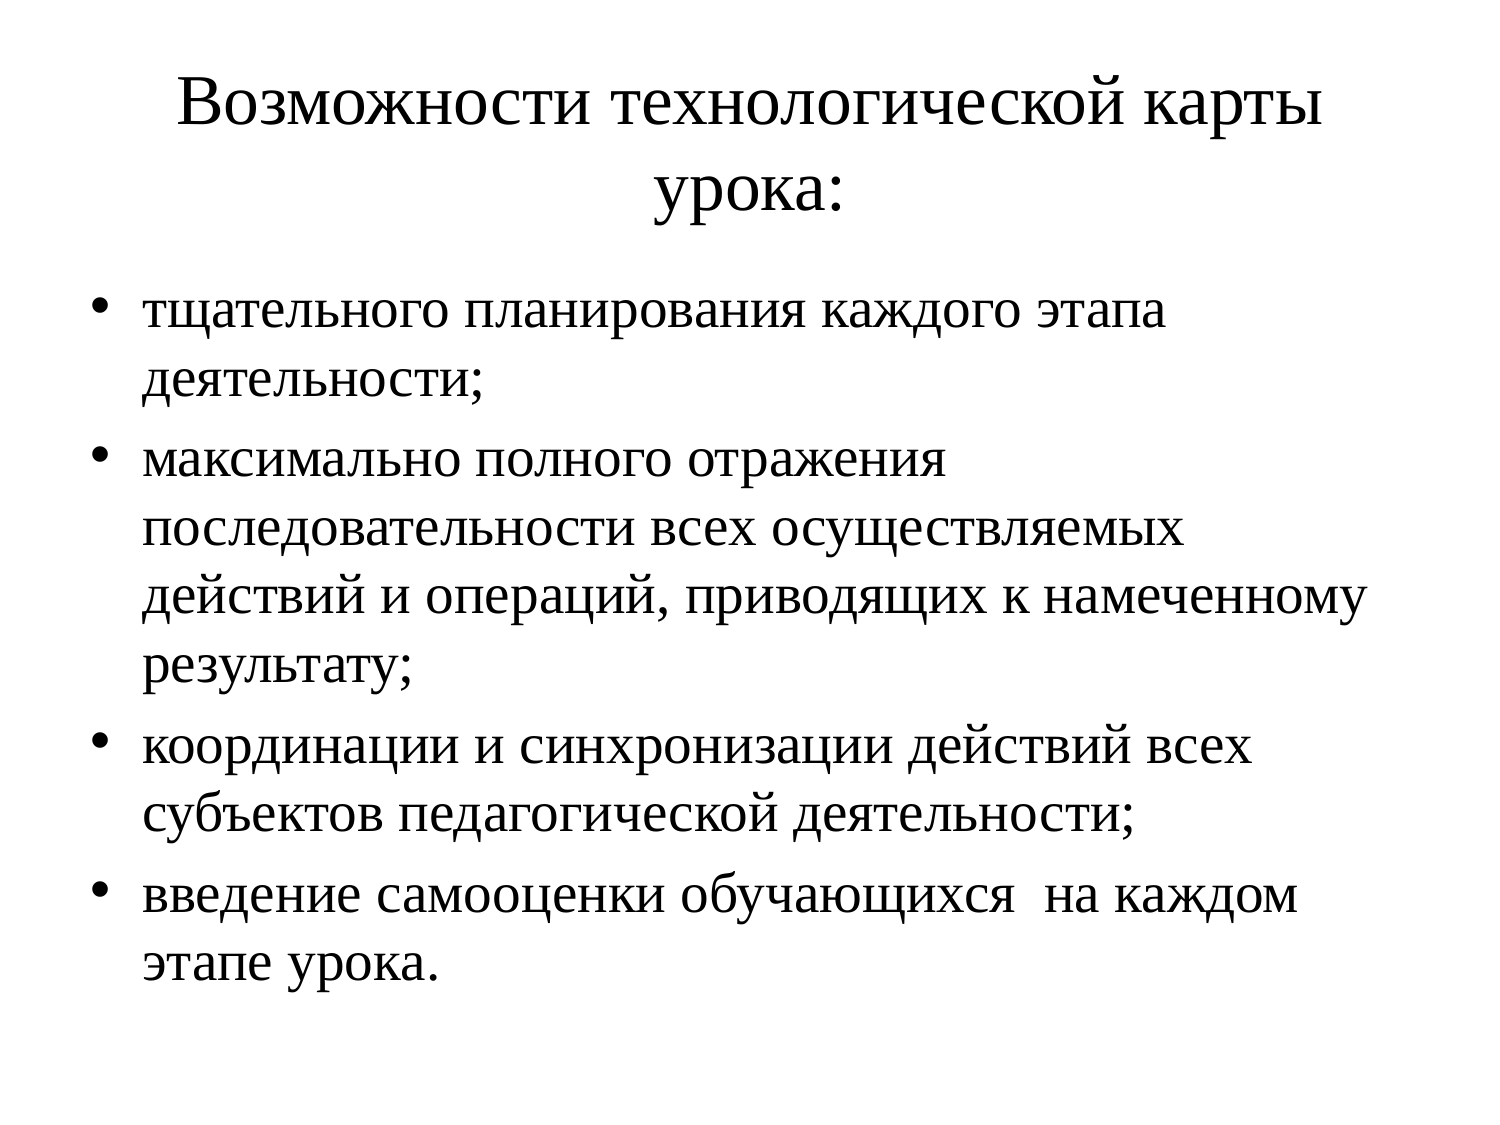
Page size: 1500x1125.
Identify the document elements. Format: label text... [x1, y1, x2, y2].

list тщательного планирования каждого этапа деятельности; максимально полного отражения последовательности всех осуществляемых действий и операций, приводящих к намеченному результату; координации и синхронизации действий всех субъектов педагогической деятельности; введение самооценки обучающихся на каждом этапе урока. [75, 262, 1425, 1005]
title Возможности технологической карты урока: [75, 45, 1425, 233]
